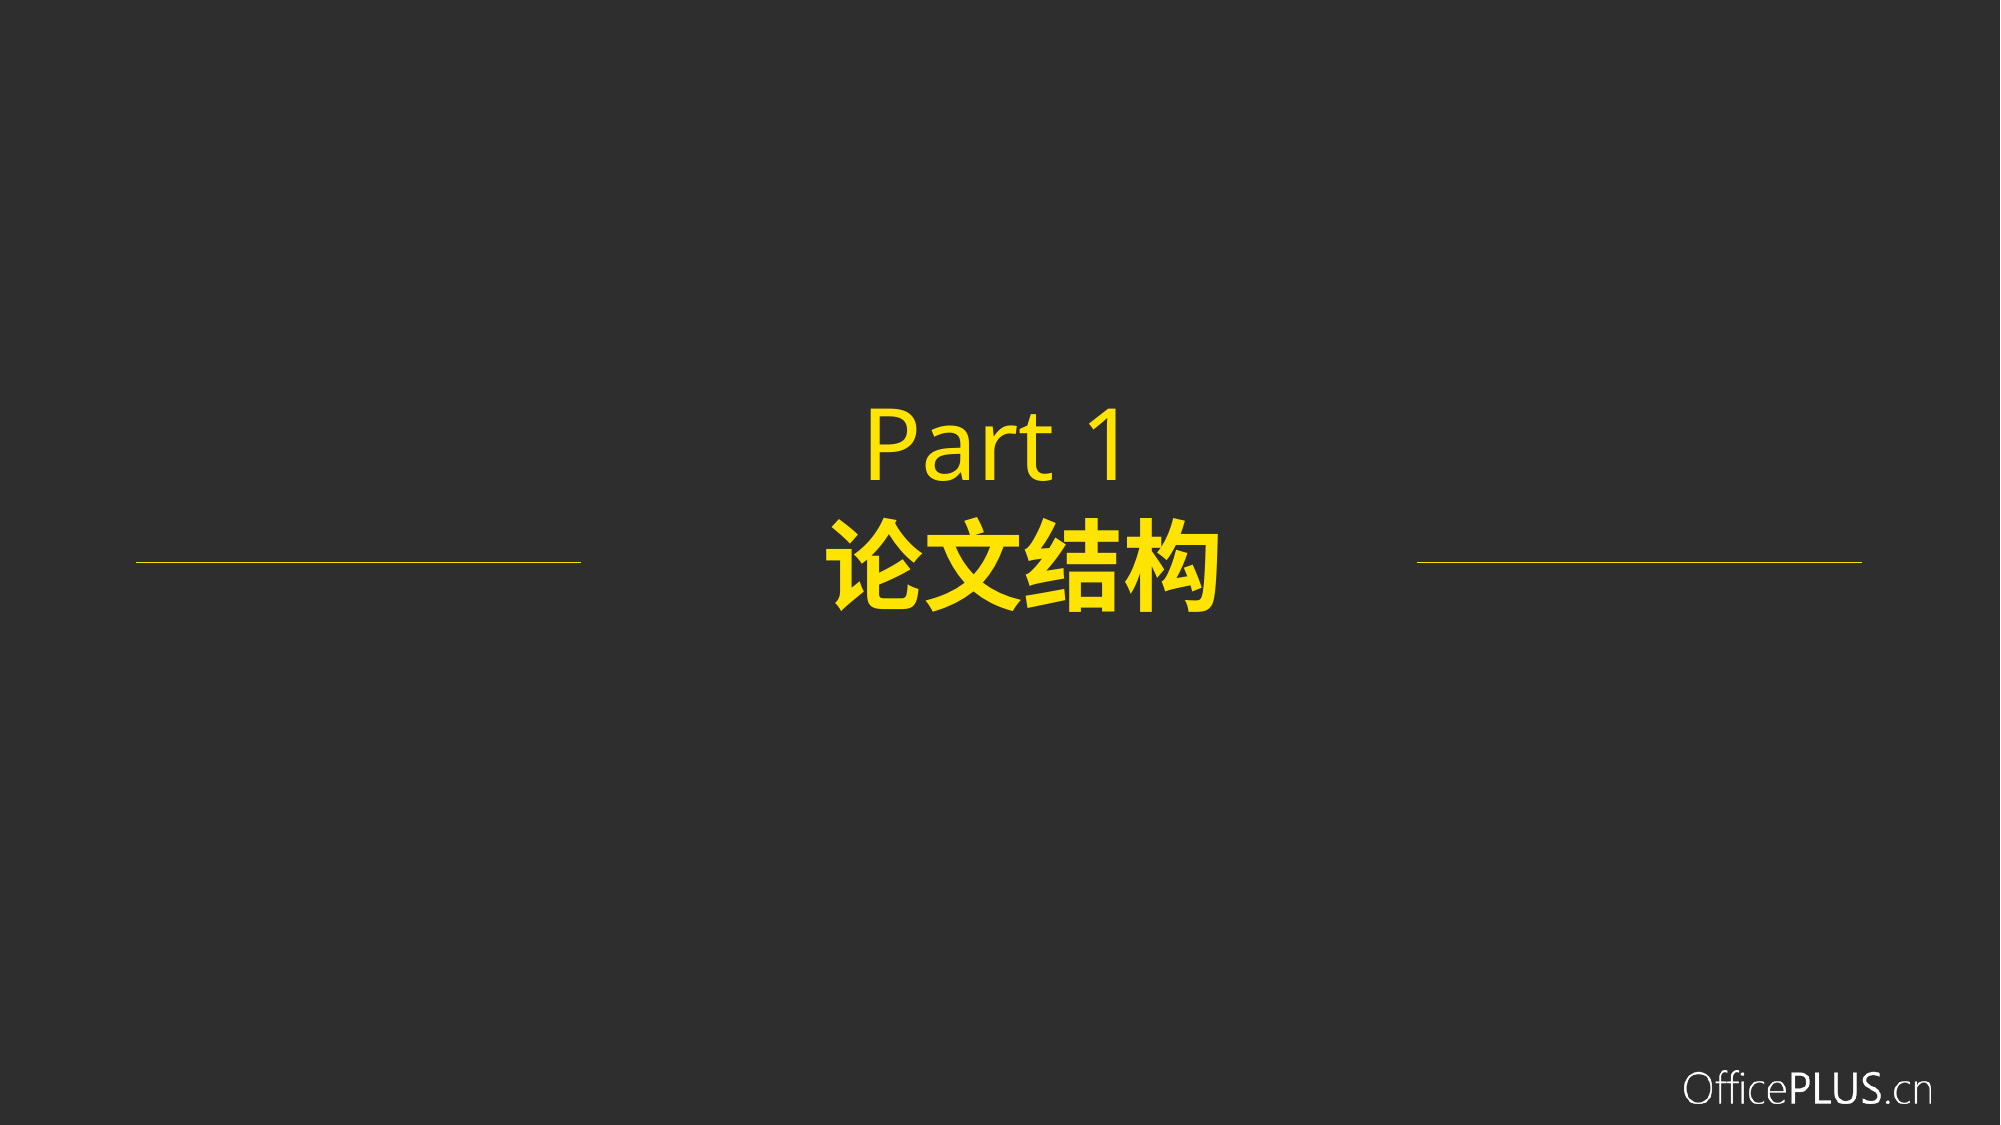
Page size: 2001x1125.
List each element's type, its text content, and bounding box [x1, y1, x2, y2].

text_box Part 1 [846, 372, 1154, 508]
text_box 论文结构 [761, 495, 1238, 631]
picture [1684, 1070, 1931, 1104]
